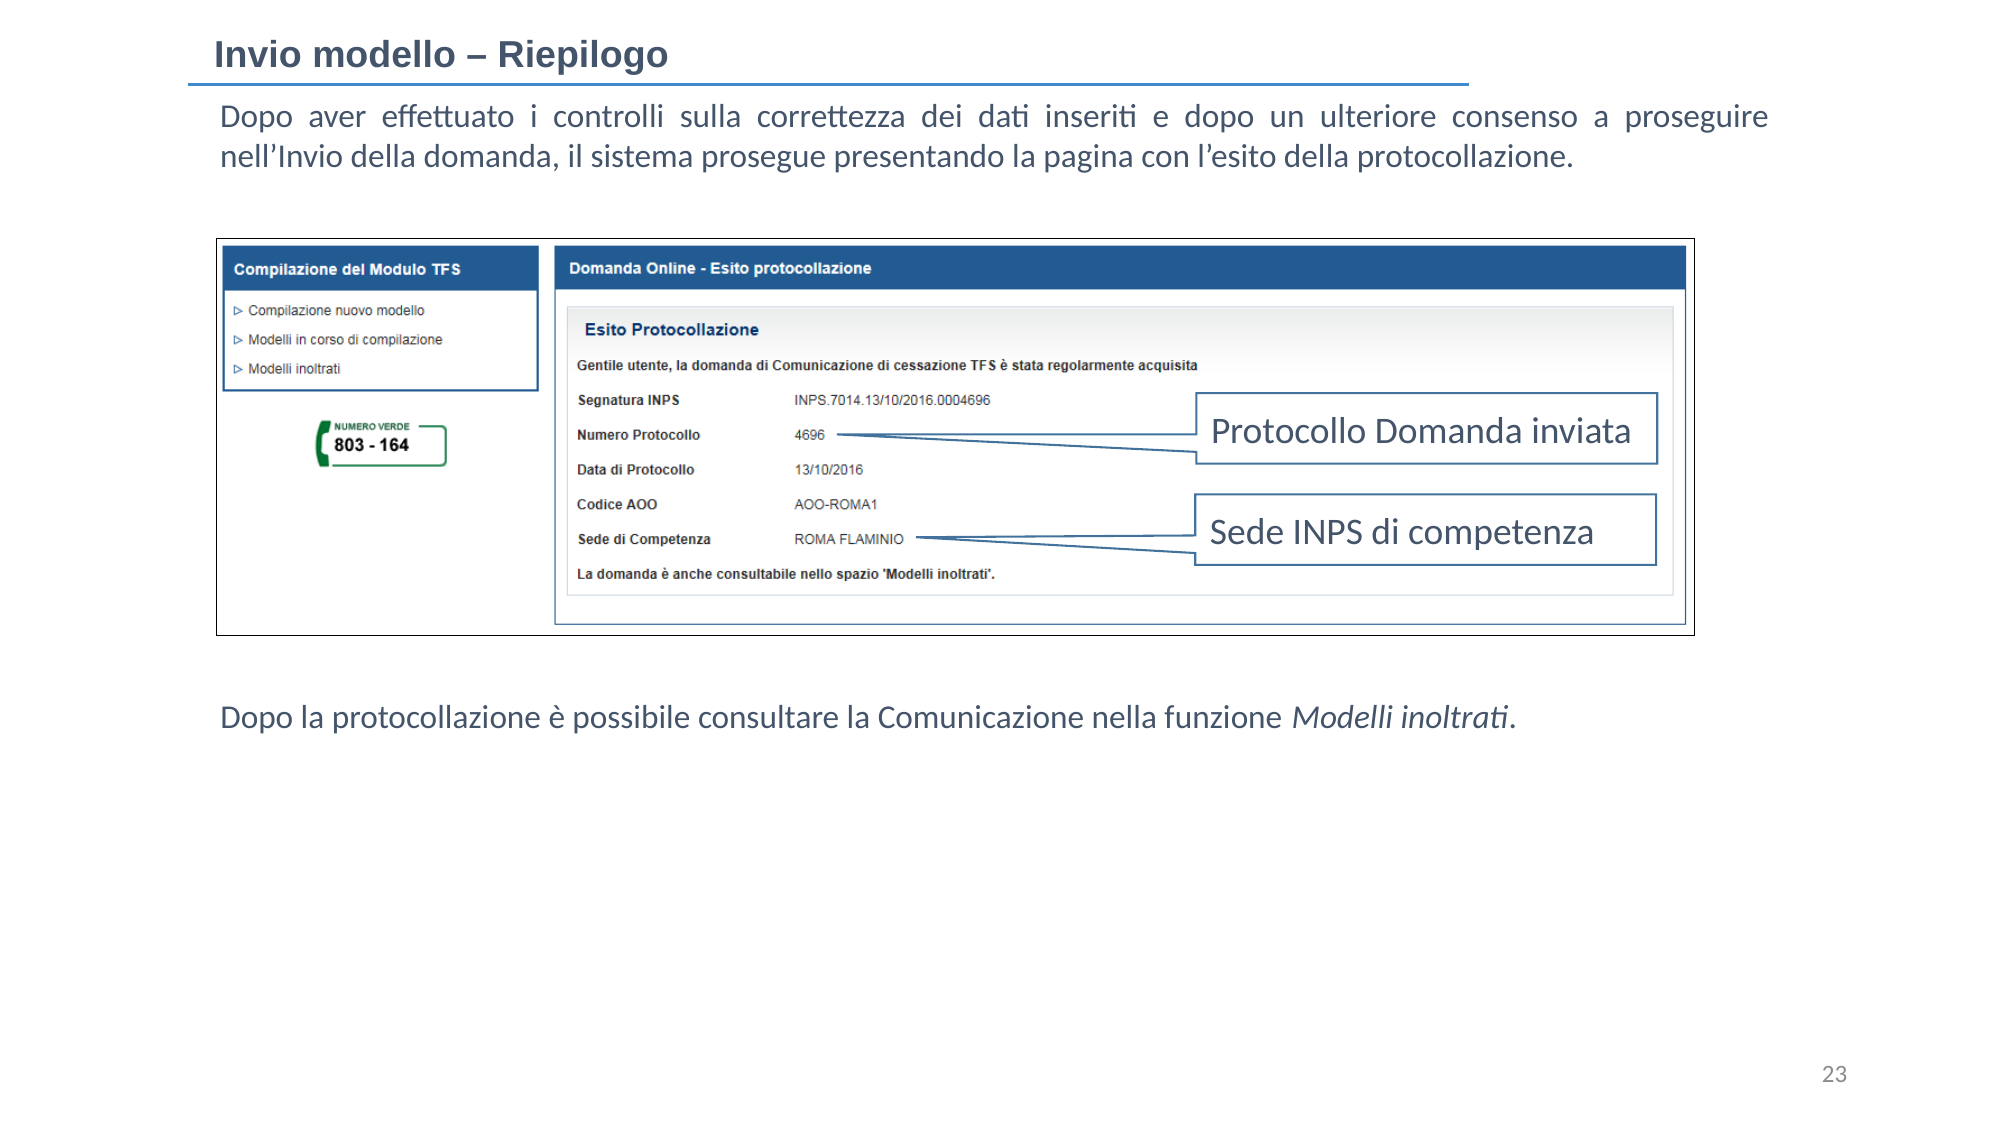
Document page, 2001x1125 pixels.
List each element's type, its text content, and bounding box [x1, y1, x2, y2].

slide_number 23 [1412, 1042, 1863, 1103]
text_box Invio modello – Riepilogo [199, 22, 685, 83]
text_box Dopo aver effettuato i controlli sulla correttezza dei dati inseriti e dopo un ulteriore consenso a proseguire nell’Invio della domanda, il sistema prosegue presentando la pagina con l’esito della protocollazione. [205, 87, 1786, 182]
picture [217, 239, 1694, 635]
text_box Dopo la protocollazione è possibile consultare la Comunicazione nella funzione Modelli inoltrati. [205, 688, 1786, 853]
